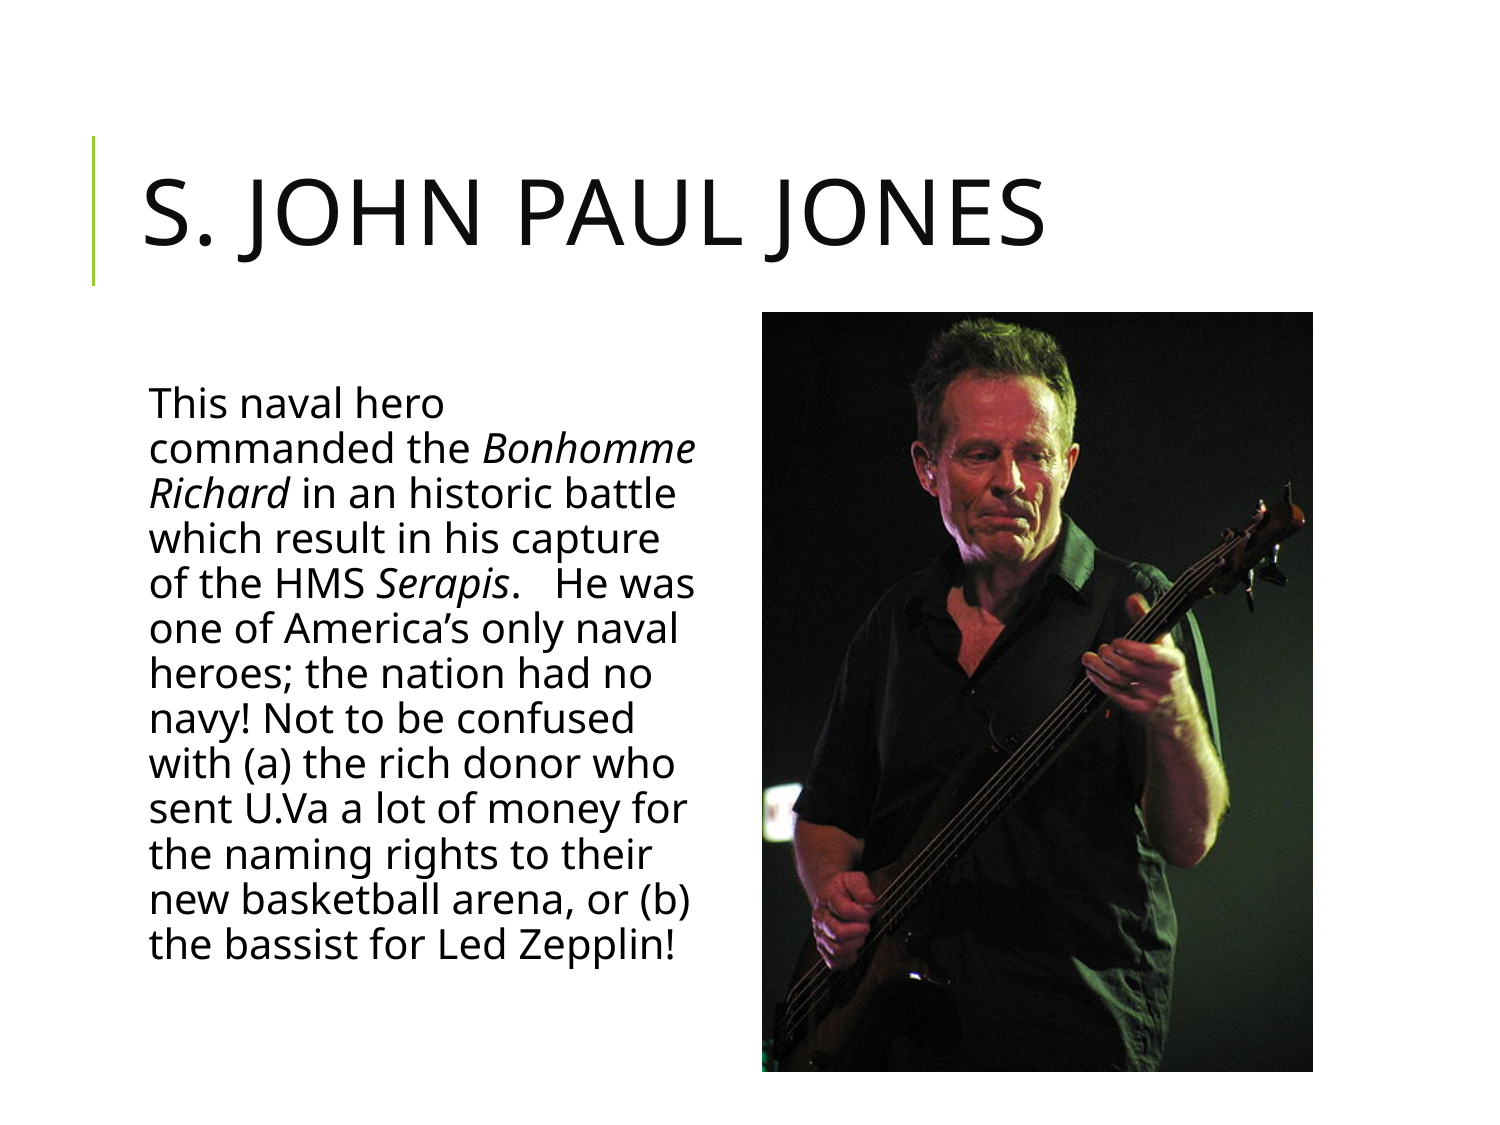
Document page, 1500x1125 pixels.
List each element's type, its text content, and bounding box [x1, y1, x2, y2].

title S. John paul jones [126, 96, 1322, 342]
list This naval hero commanded the Bonhomme Richard in an historic battle which result in his capture of the HMS Serapis. He was one of America’s only naval heroes; the nation had no navy! Not to be confused with (a) the rich donor who sent U.Va a lot of money for the naming rights to their new basketball arena, or (b) the bassist for Led Zepplin! [126, 375, 711, 1035]
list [762, 312, 1313, 1072]
